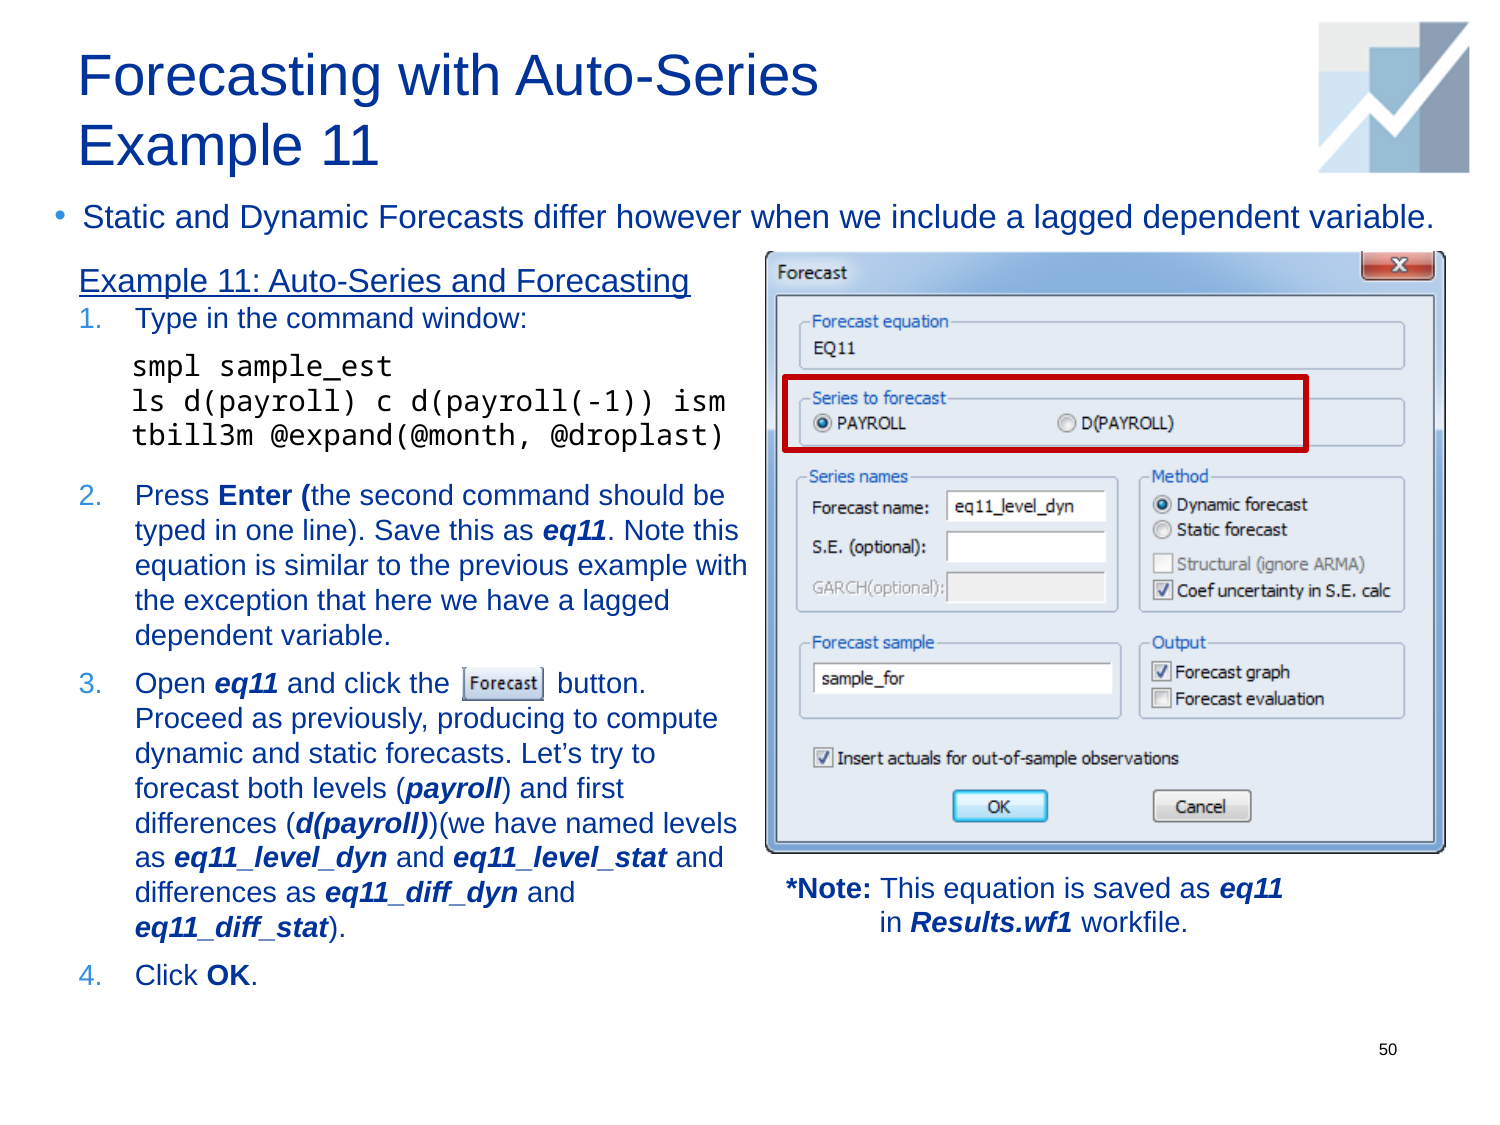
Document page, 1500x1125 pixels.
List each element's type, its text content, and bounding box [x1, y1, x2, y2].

picture [1300, 11, 1479, 181]
list Static and Dynamic Forecasts differ however when we include a lagged dependent variable. [39, 187, 1471, 395]
title Forecasting with Auto-Series Example 11 [62, 0, 1297, 185]
text_box Example 11: Auto-Series and Forecasting Type in the command window: smpl sample_est ls d(payroll) c d(payroll(-1)) ism tbill3m @expand(@month, @droplast) Press Enter (the second command should be typed in one line). Save this as eq11. Note this equation is similar to the previous example with the exception that here we have a lagged dependent variable. Open eq11 and click the button. Proceed as previously, producing to compute dynamic and static forecasts. Let’s try to forecast both levels (payroll) and first differences (d(payroll))(we have named levels as eq11_level_dyn and eq11_level_stat and differences as eq11_diff_dyn and eq11_diff_stat). Click OK. [63, 251, 766, 1059]
slide_number 50 [1262, 1015, 1413, 1067]
text_box *Note: This equation is saved as eq11 in Results.wf1 workfile. [771, 862, 1306, 945]
picture [765, 251, 1446, 854]
picture [462, 667, 545, 701]
